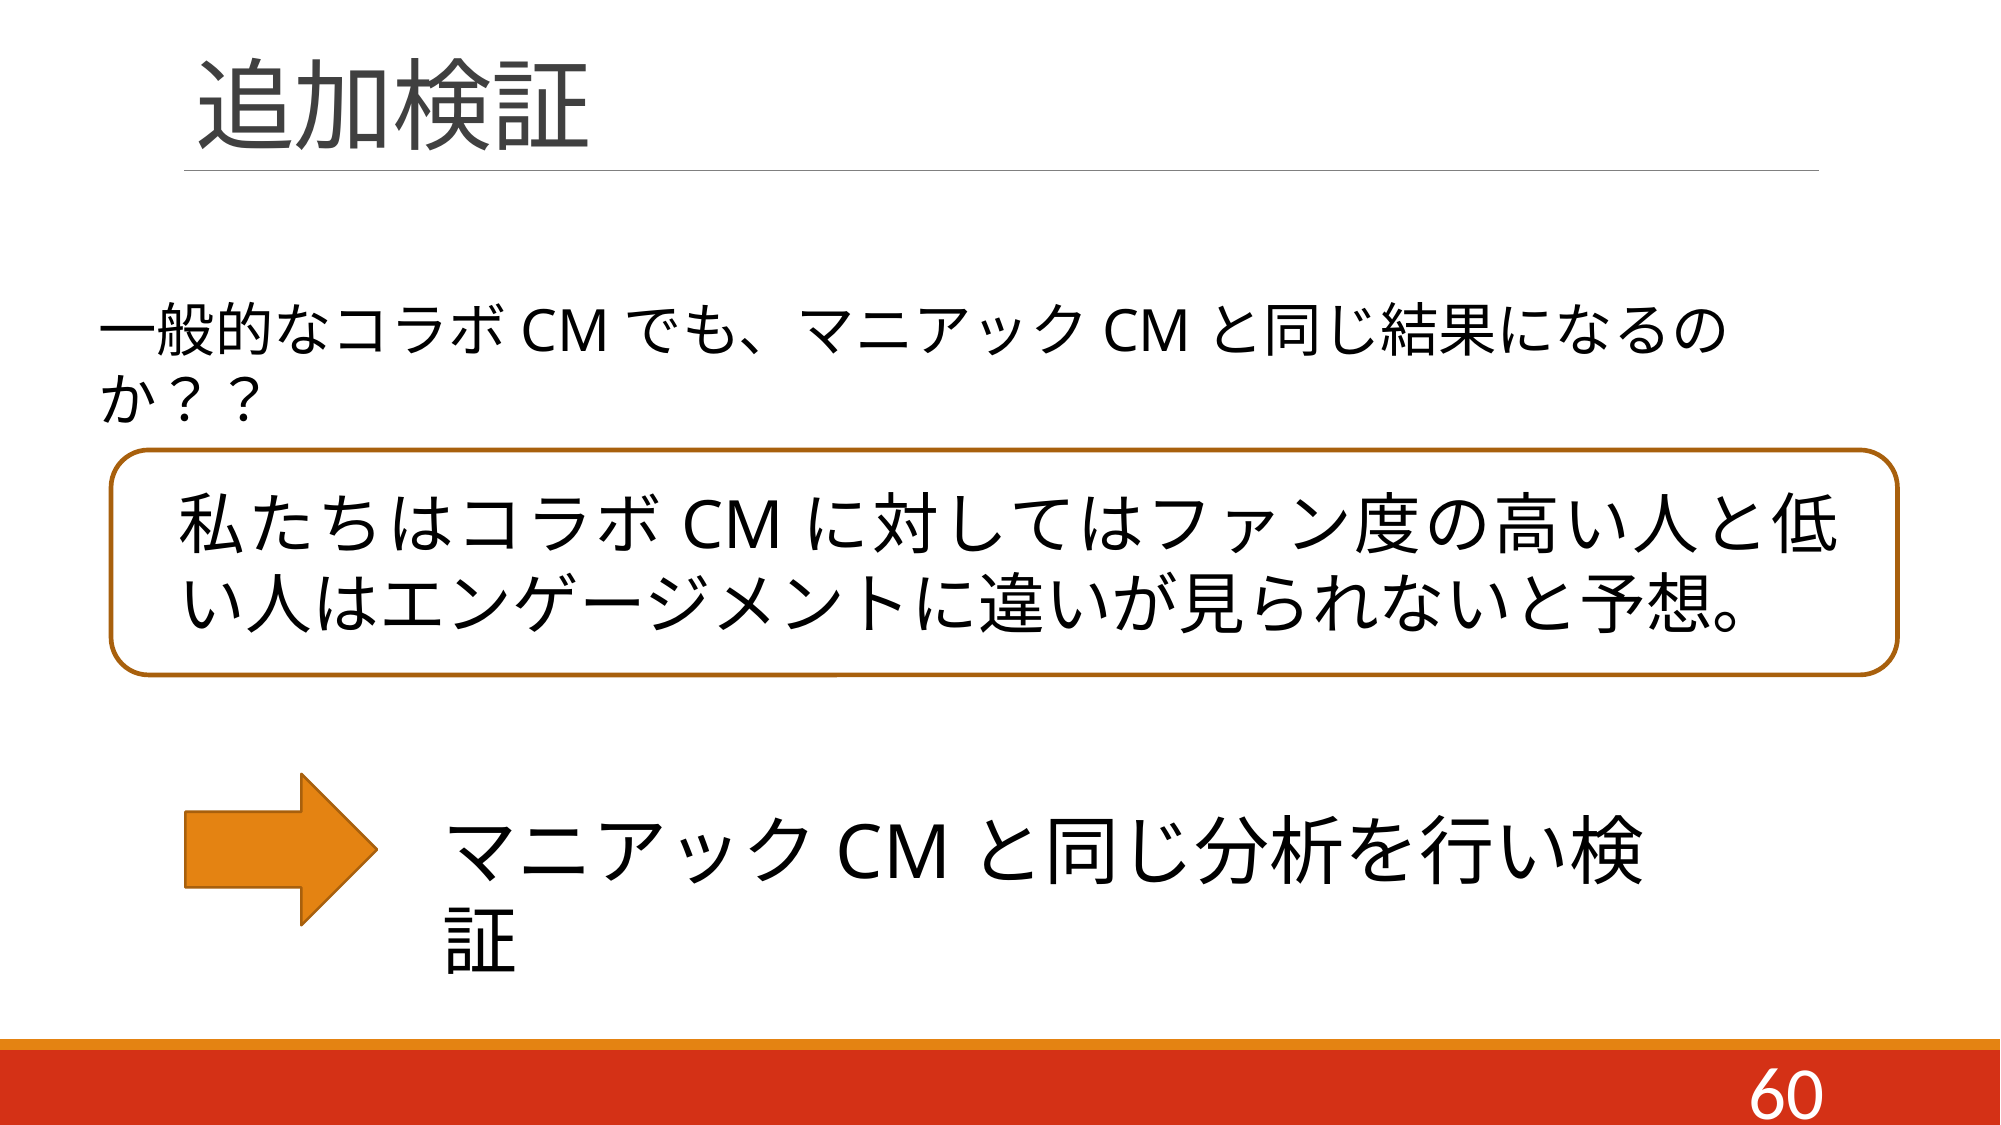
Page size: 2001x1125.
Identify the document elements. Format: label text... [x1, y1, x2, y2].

text_box 一般的なコラボCMでも、マニアックCMと同じ結果になるのか？？ [83, 285, 1914, 441]
text_box [109, 448, 1899, 677]
title 追加検証 [180, 28, 1830, 171]
text_box 私たちはコラボCMに対してはファン度の高い人と低い人はエンゲージメントに違いが見られないと予想。 [164, 474, 1854, 650]
text_box マニアックCMと同じ分析を行い検証 [428, 796, 1718, 992]
text_box [184, 772, 378, 927]
slide_number 60 [1624, 1059, 1840, 1120]
